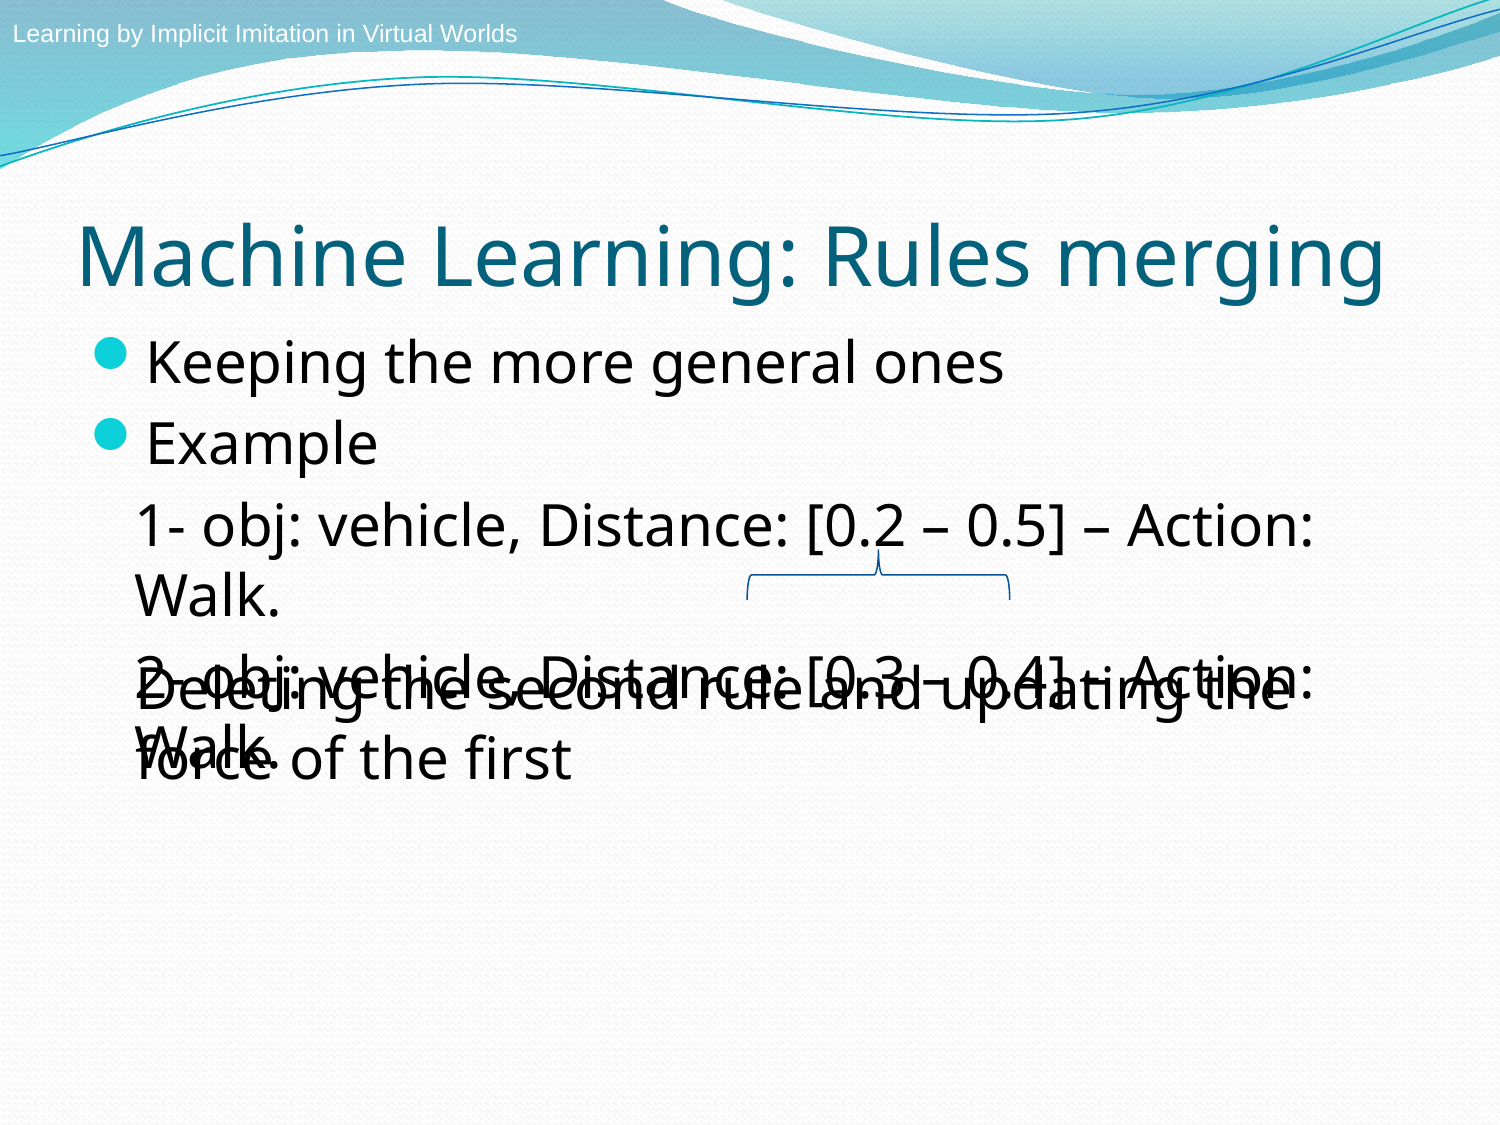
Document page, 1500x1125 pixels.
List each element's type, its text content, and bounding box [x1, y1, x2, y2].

title Machine Learning: Rules merging [75, 115, 1425, 303]
text_box [746, 549, 1011, 601]
list Keeping the more general ones Example 1- obj: vehicle, Distance: [0.2 – 0.5] – Action: Walk. 2- obj: vehicle, Distance: [0.3 – 0.4] – Action: Walk. [75, 317, 1425, 1038]
text_box Deleting the second rule and updating the force of the first [120, 643, 1308, 799]
footer Learning by Implicit Imitation in Virtual Worlds [12, 0, 563, 48]
